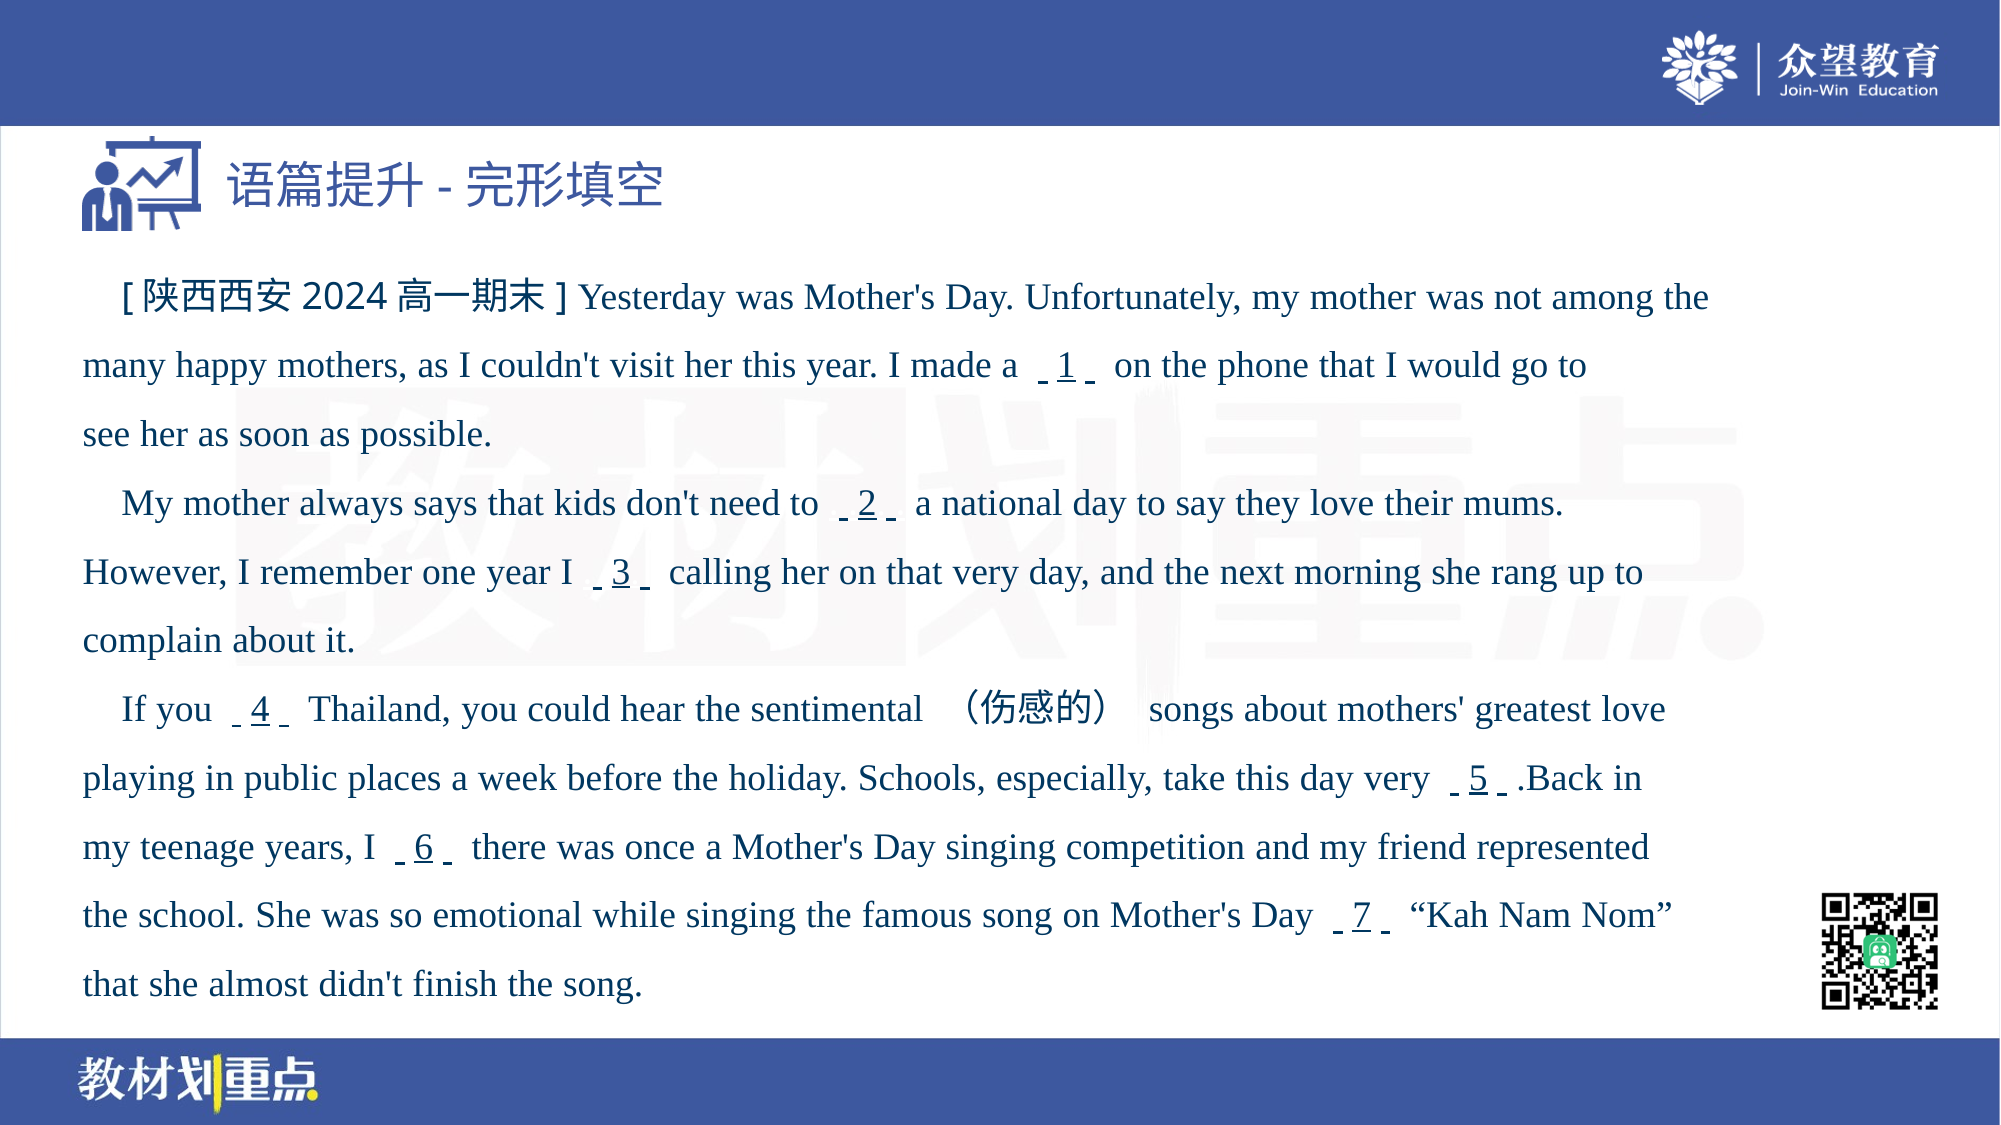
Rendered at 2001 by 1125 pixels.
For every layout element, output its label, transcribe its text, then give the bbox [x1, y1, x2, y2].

text_box [陕西西安2024高一期末] Yesterday was Mother's Day. Unfortunately, my mother was not among the many happy mothers, as I couldn't visit her this year. I made a . .1. . on the phone that I would go to see her as soon as possible. My mother always says that kids don't need to . .2. . a national day to say they love their mums. However, I remember one year I . .3. . calling her on that very day, and the next morning she rang up to complain about it. If you . .4. . Thailand, you could hear the sentimental （伤感的） songs about mothers' greatest love playing in public places a week before the holiday. Schools, especially, take this day very . .5. ..Back in my teenage years, I . .6. . there was once a Mother's Day singing competition and my friend represented the school. She was so emotional while singing the famous song on Mother's Day . .7. . “Kah Nam Nom” that she almost didn't finish the song. [82, 247, 1817, 1005]
picture [0, 0, 2000, 1125]
